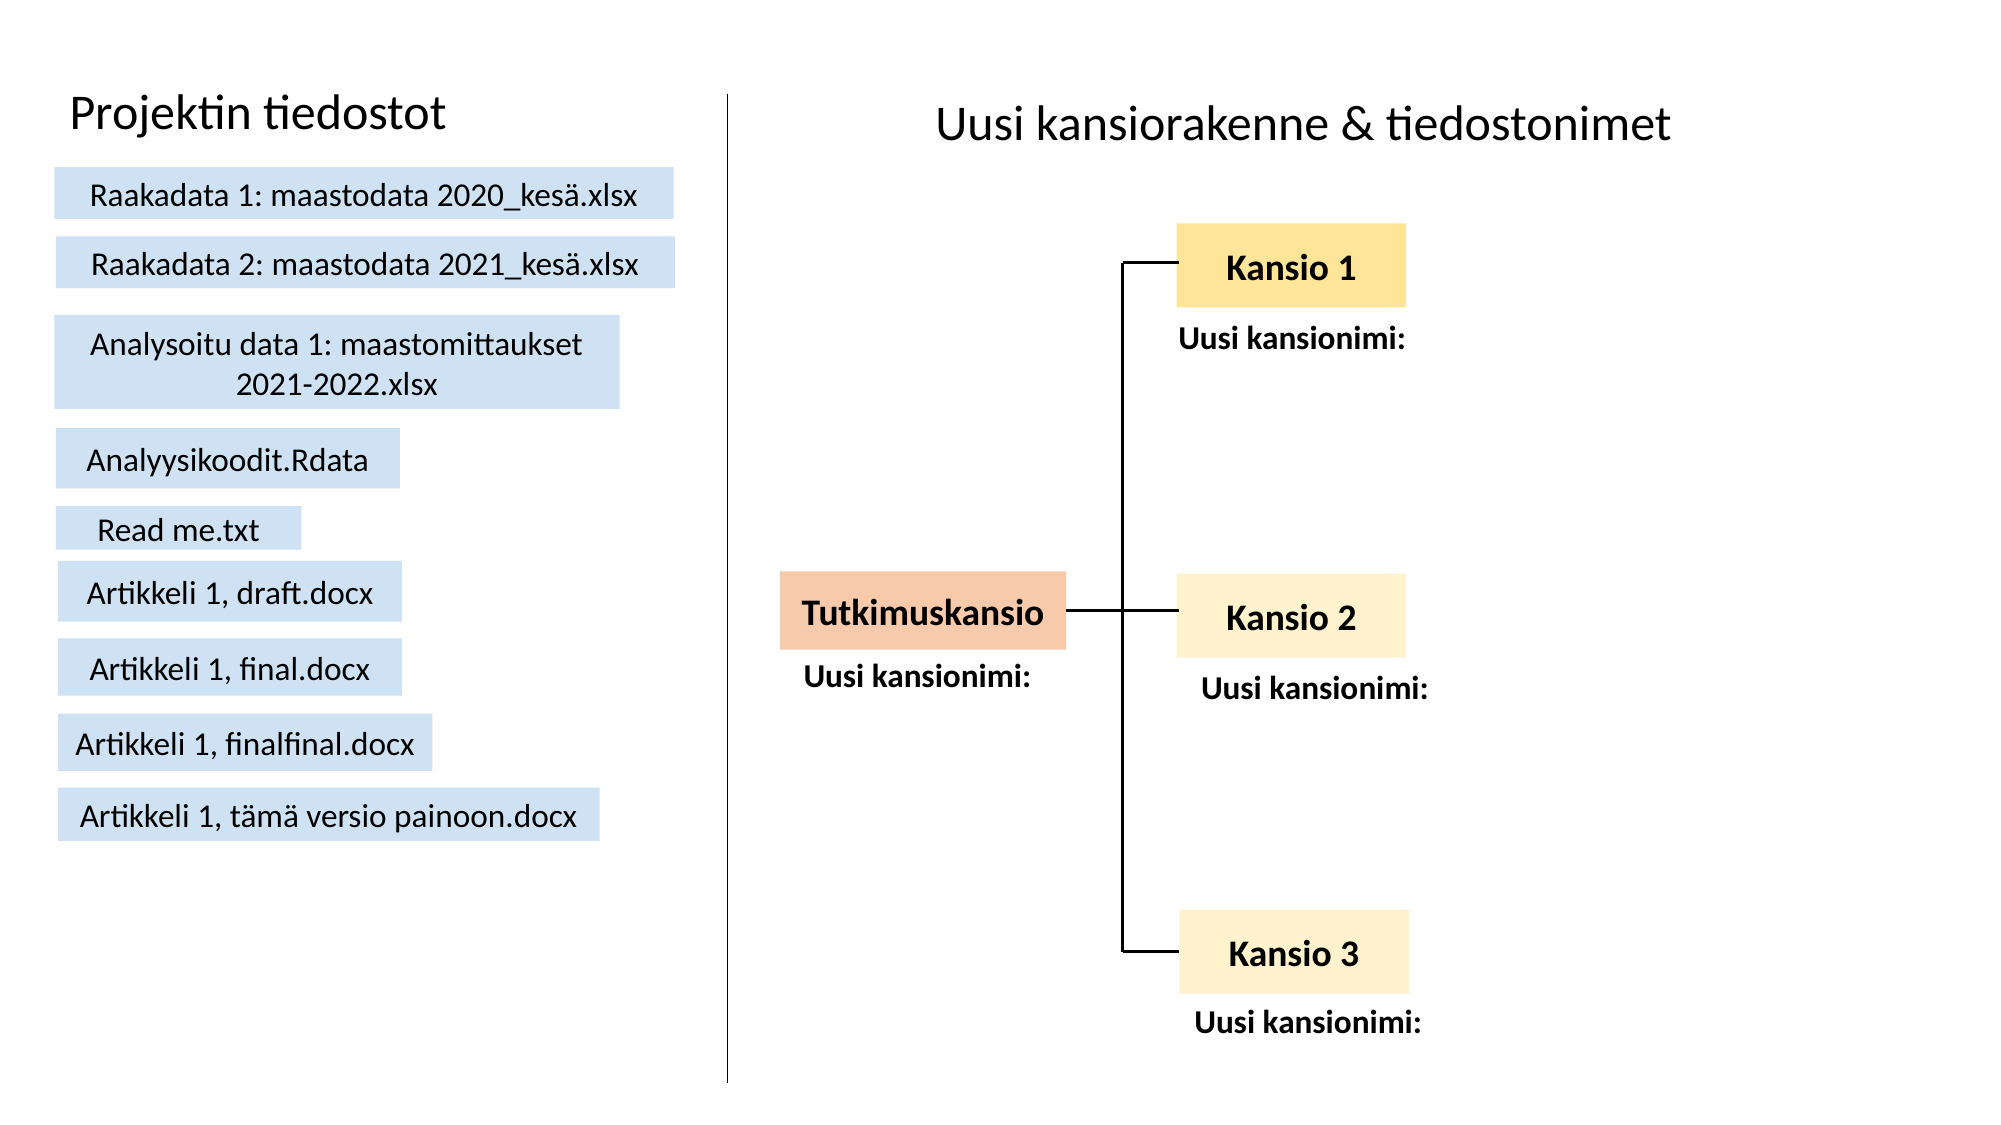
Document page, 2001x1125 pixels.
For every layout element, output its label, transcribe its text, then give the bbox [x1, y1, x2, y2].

text_box Uusi kansionimi: [1186, 669, 1448, 708]
text_box Tutkimuskansio [780, 571, 1067, 650]
text_box Raakadata 1: maastodata 2020_kesä.xlsx [54, 167, 674, 219]
text_box Read me.txt [55, 506, 302, 550]
text_box Uusi kansionimi: [788, 658, 1051, 697]
text_box Kansio 1 [1176, 223, 1407, 308]
text_box Uusi kansionimi: [1163, 319, 1426, 358]
text_box Analyysikoodit.Rdata [55, 428, 400, 489]
text_box Raakadata 2: maastodata 2021_kesä.xlsx [55, 236, 676, 289]
text_box Projektin tiedostot [54, 71, 527, 155]
text_box Artikkeli 1, draft.docx [58, 560, 402, 622]
text_box Uusi kansiorakenne & tiedostonimet [920, 71, 1795, 178]
text_box Kansio 3 [1179, 909, 1410, 994]
text_box Artikkeli 1, finalfinal.docx [58, 713, 433, 771]
text_box Artikkeli 1, final.docx [58, 638, 402, 696]
text_box Artikkeli 1, tämä versio painoon.docx [58, 787, 600, 841]
text_box Analysoitu data 1: maastomittaukset 2021-2022.xlsx [54, 314, 620, 409]
text_box Kansio 2 [1176, 573, 1407, 658]
text_box Uusi kansionimi: [1179, 1003, 1442, 1042]
